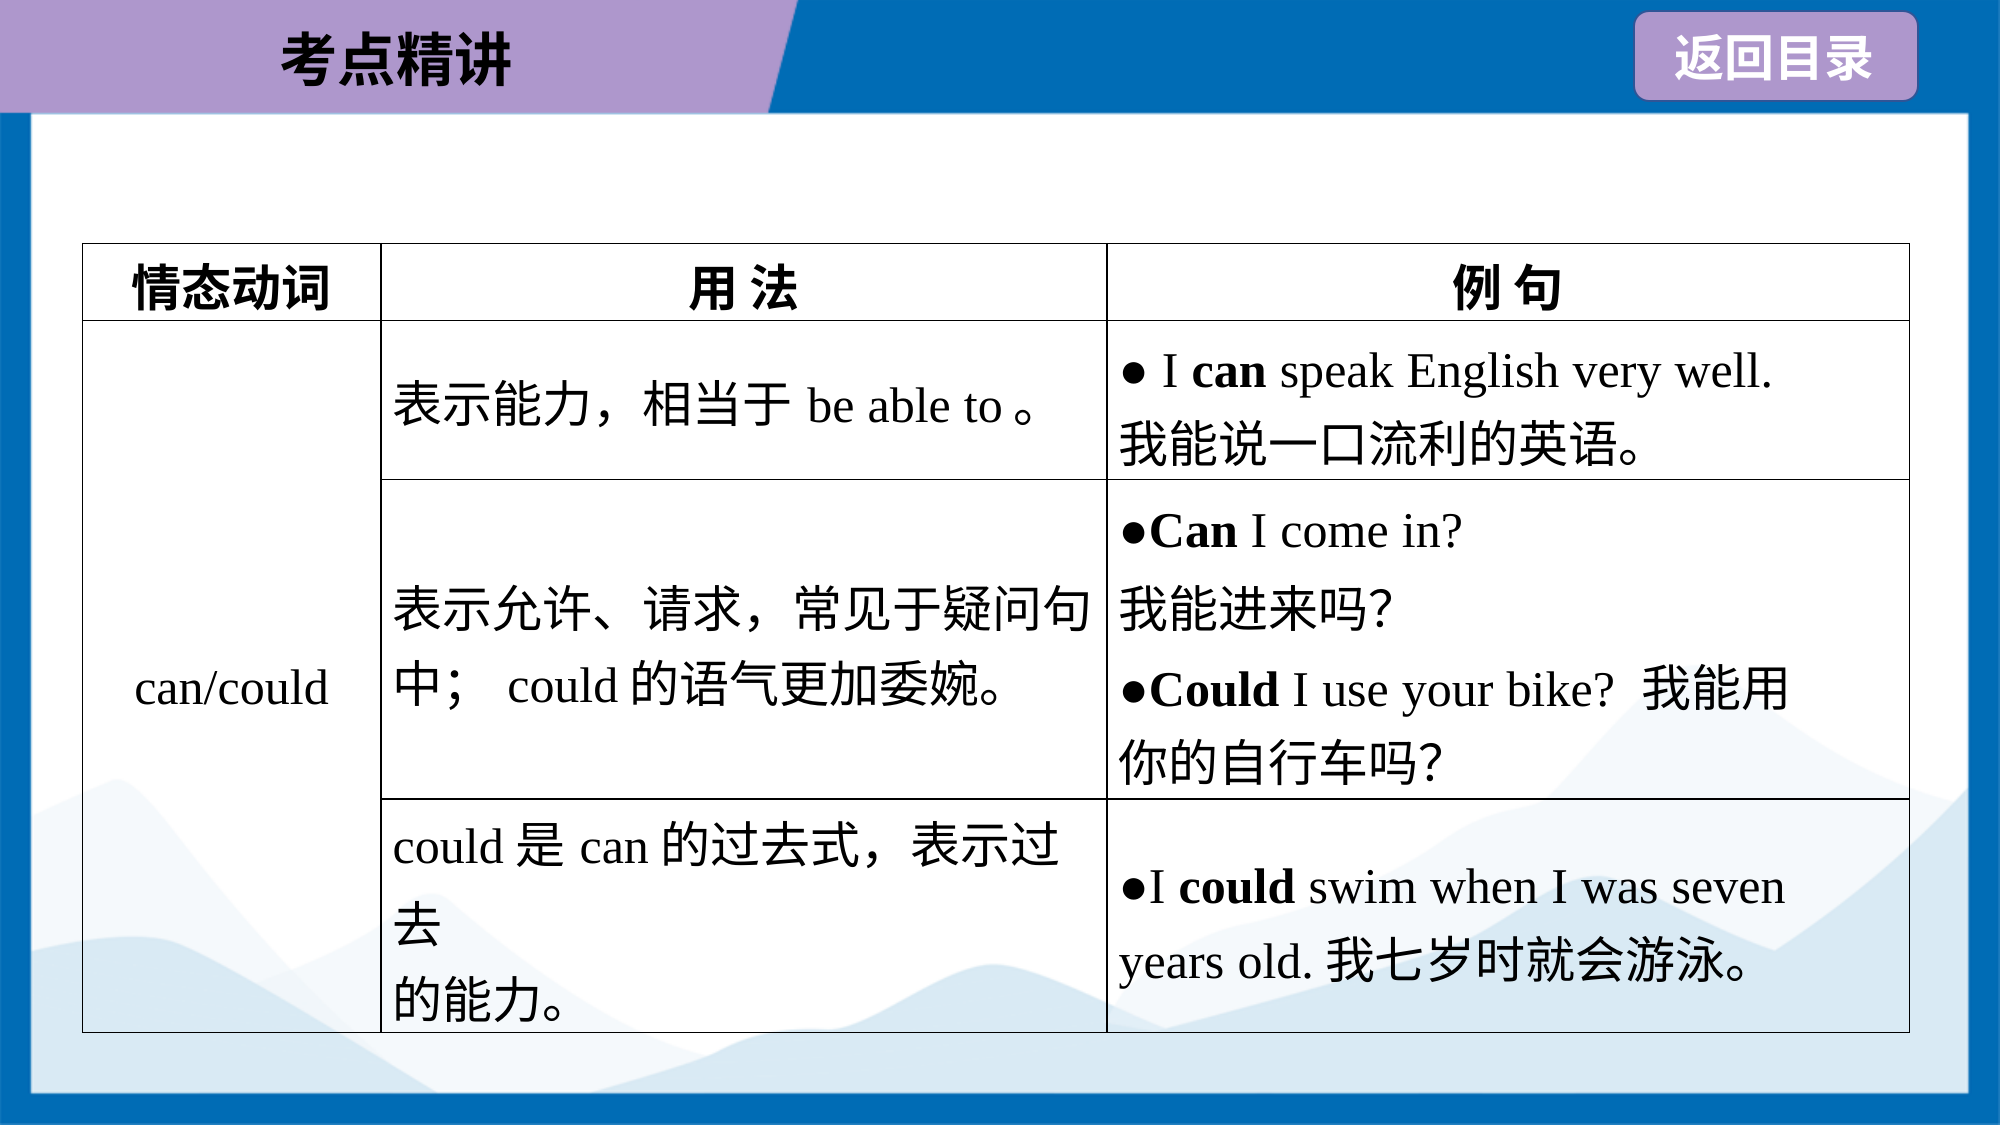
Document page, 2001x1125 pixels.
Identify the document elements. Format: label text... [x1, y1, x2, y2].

table_cell ● I can speak English very well. 我能说一口流利的英语。 [1108, 321, 1909, 479]
picture [0, 0, 2000, 1125]
table_cell ●I could swim when I was seven years old.我七岁时就会游泳。 [1108, 800, 1909, 1032]
table_header 用 法 [382, 244, 1106, 320]
table_header 例 句 [1108, 244, 1909, 320]
table_cell ●Can I come in? 我能进来吗？ ●Could I use your bike? 我能用 你的自行车吗？ [1108, 480, 1909, 798]
table_cell could是can的过去式，表示过去 的能力。 [382, 800, 1106, 1032]
table_cell 表示允许、请求，常见于疑问句 中；could的语气更加委婉。 [382, 480, 1106, 798]
table_cell 表示能力，相当于be able to。 [382, 321, 1106, 479]
table_header 情态动词 [83, 244, 380, 320]
table_cell can/could [83, 321, 380, 1032]
